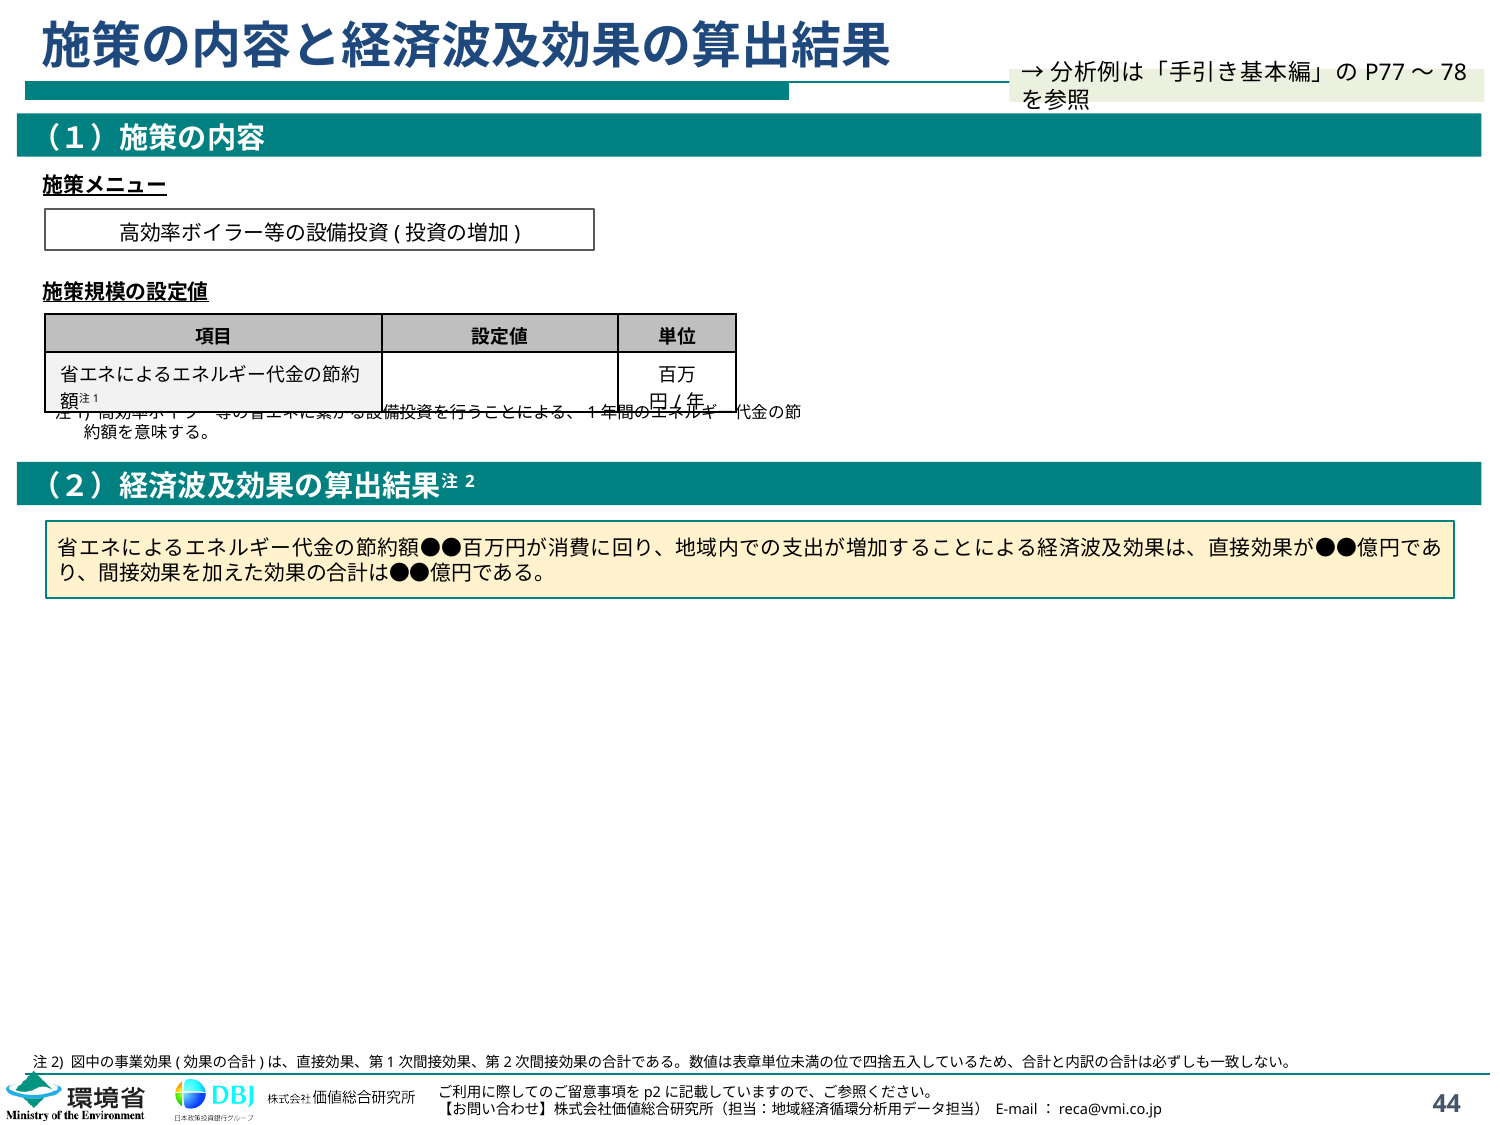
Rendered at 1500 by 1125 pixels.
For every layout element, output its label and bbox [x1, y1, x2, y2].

text_box [42, 171, 191, 197]
table_cell [383, 353, 617, 411]
table_cell [46, 353, 381, 411]
text_box [1009, 68, 1485, 102]
text_box [45, 208, 595, 250]
text_box [42, 278, 279, 304]
table_header [619, 315, 735, 351]
text_box [33, 1050, 1451, 1071]
picture [2, 1071, 148, 1125]
text_box [16, 461, 1482, 506]
table_cell [619, 353, 735, 411]
slide_number [1393, 1079, 1500, 1122]
title [25, 0, 1355, 82]
text_box [16, 113, 1482, 157]
picture [171, 1075, 419, 1125]
table_header [383, 315, 617, 351]
text_box [42, 396, 829, 449]
table_header [46, 315, 381, 351]
text_box [46, 521, 1454, 599]
